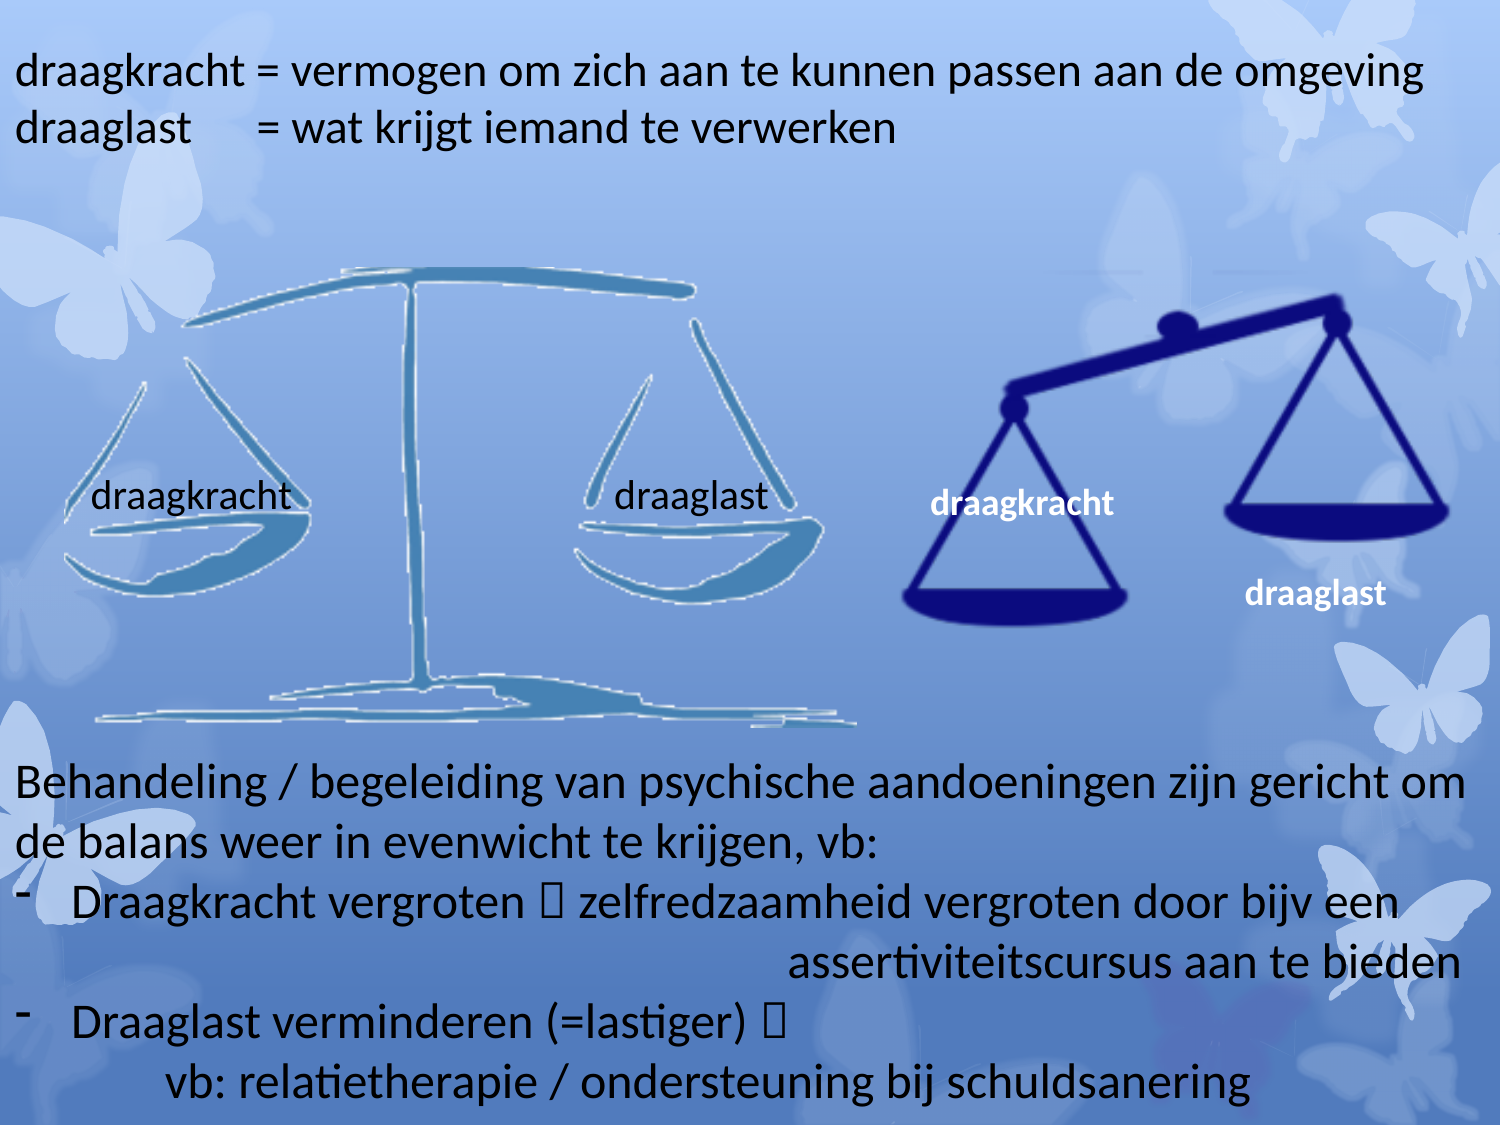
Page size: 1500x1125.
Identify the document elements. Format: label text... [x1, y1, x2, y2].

text_box draagkracht = vermogen om zich aan te kunnen passen aan de omgeving draaglast = wat krijgt iemand te verwerken draagkracht draaglast Behandeling / begeleiding van psychische aandoeningen zijn gericht om de balans weer in evenwicht te krijgen, vb: Draagkracht vergroten  zelfredzaamheid vergroten door bijv een assertiviteitscursus aan te bieden Draaglast verminderen (=lastiger)  vb: relatietherapie / ondersteuning bij schuldsanering [0, 30, 1500, 1116]
picture [64, 266, 857, 729]
picture [891, 241, 1467, 656]
